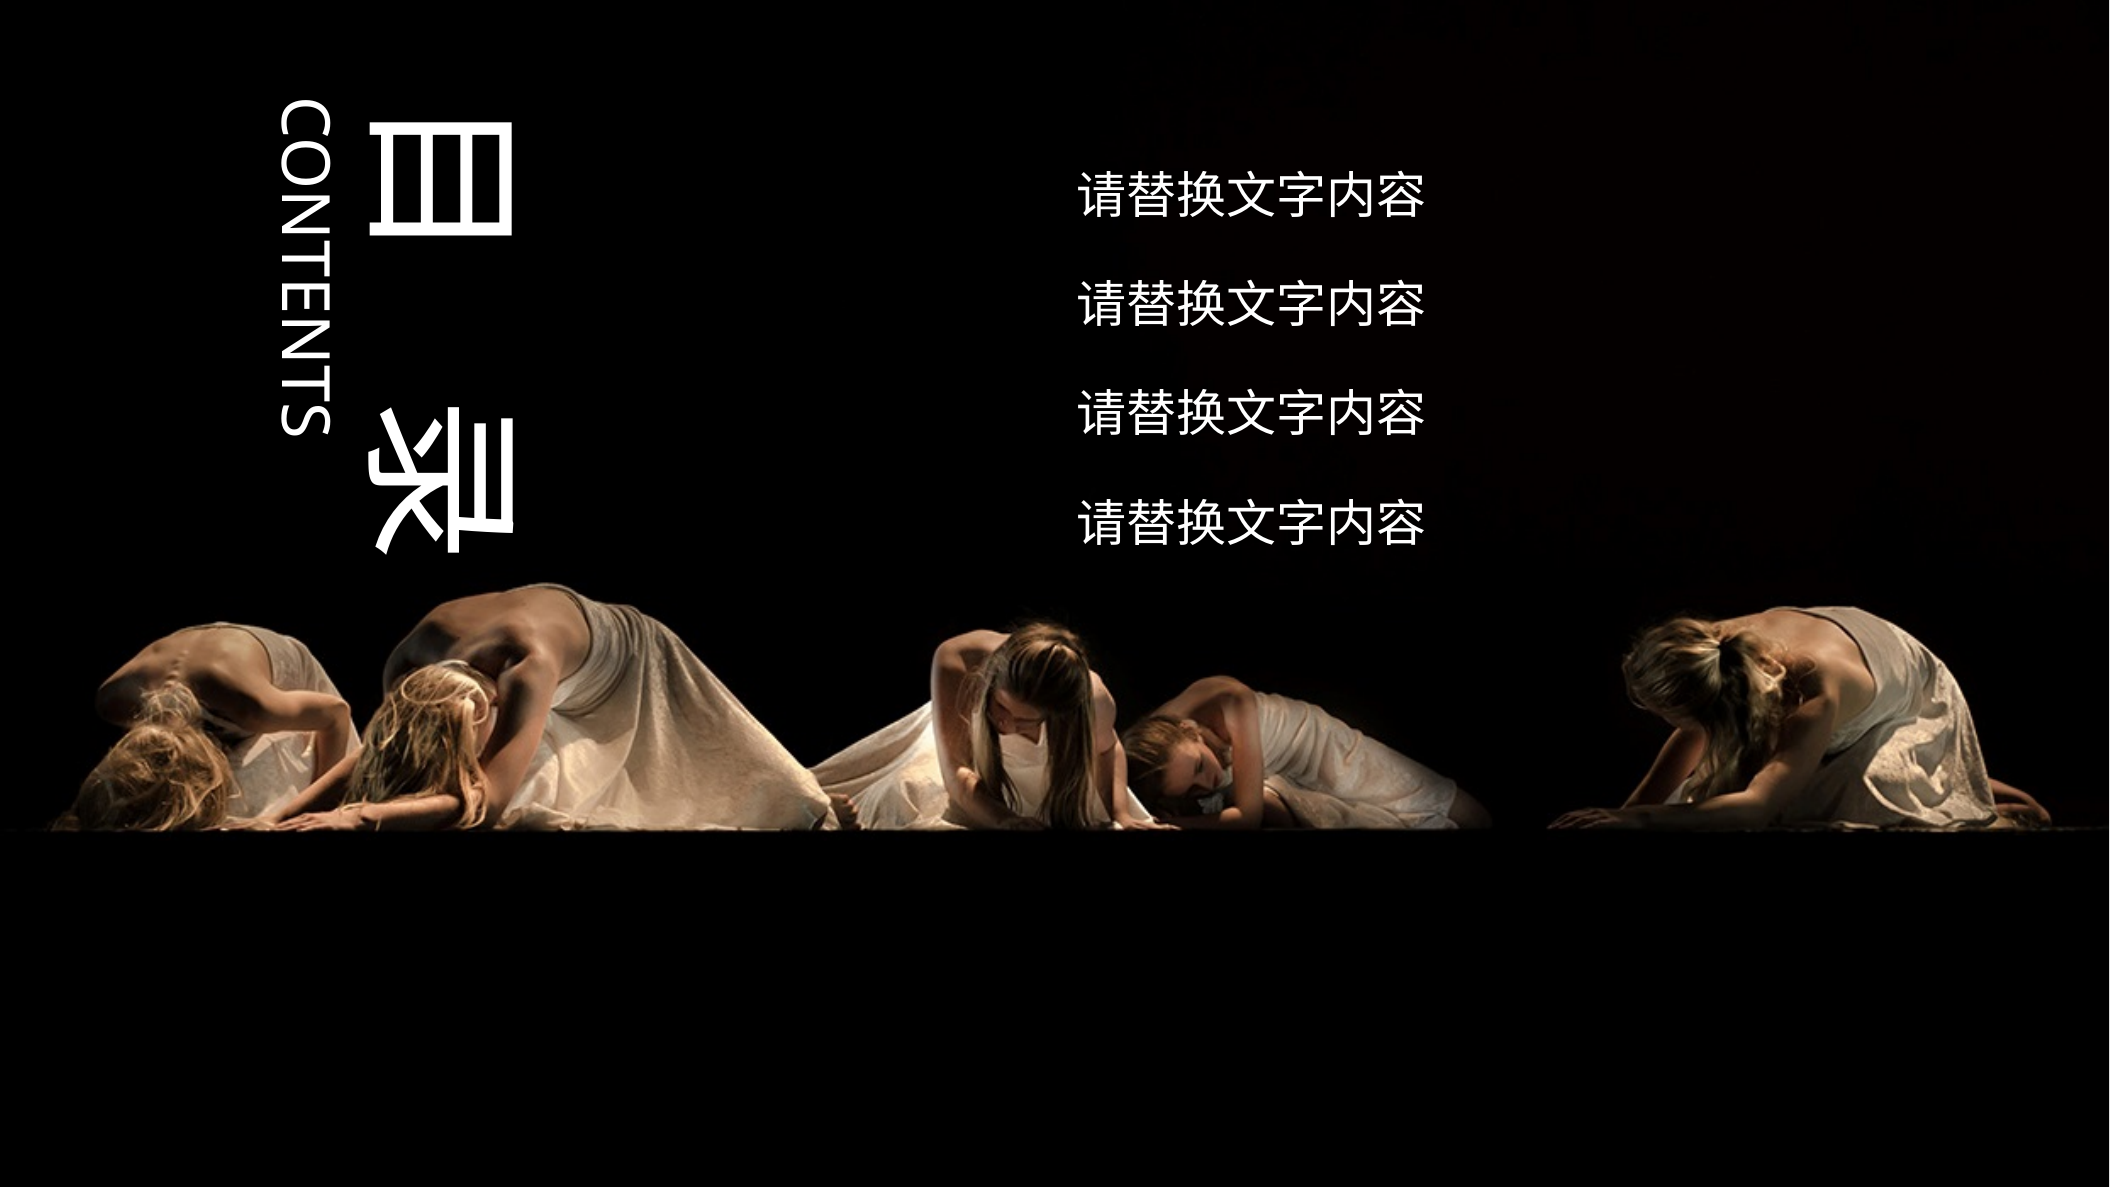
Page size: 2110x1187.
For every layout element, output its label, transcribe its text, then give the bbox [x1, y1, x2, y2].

text_box 请替换文字内容 [1061, 483, 1442, 559]
text_box [0, 0, 2110, 1187]
text_box 请替换文字内容 [1061, 374, 1442, 450]
text_box 请替换文字内容 [1061, 265, 1442, 340]
text_box 请替换文字内容 [1061, 156, 1442, 231]
text_box 目 录 CONTENTS [250, 88, 565, 588]
